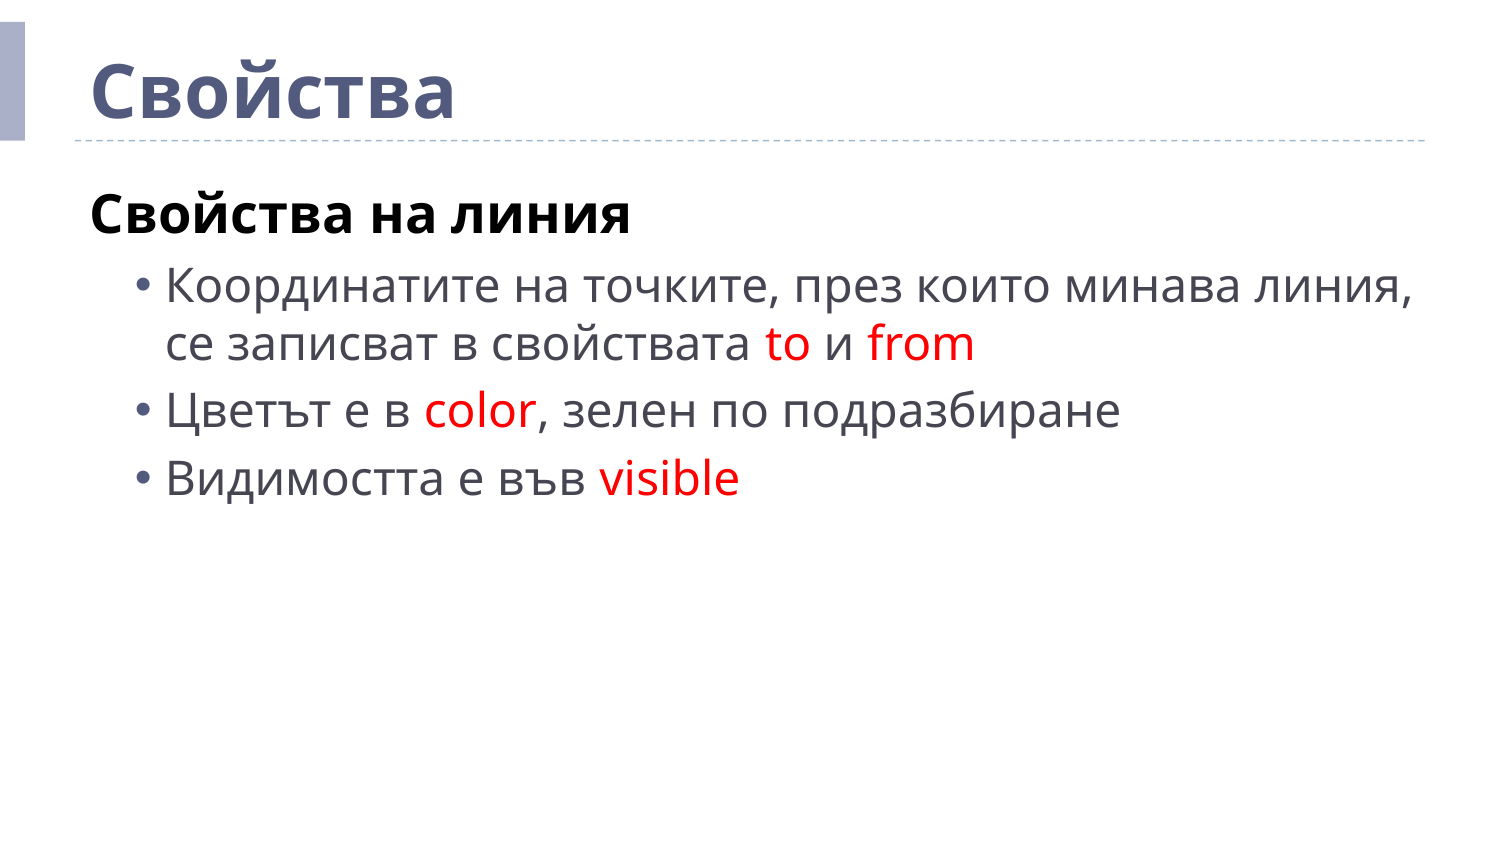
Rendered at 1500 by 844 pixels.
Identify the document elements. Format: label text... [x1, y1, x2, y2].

title Свойства [75, 18, 1475, 141]
list Свойства на линия Координатите на точките, през които минава линия, се записват в свойствата to и from Цветът е в color, зелен по подразбиране Видимостта е във visible [75, 171, 1475, 835]
